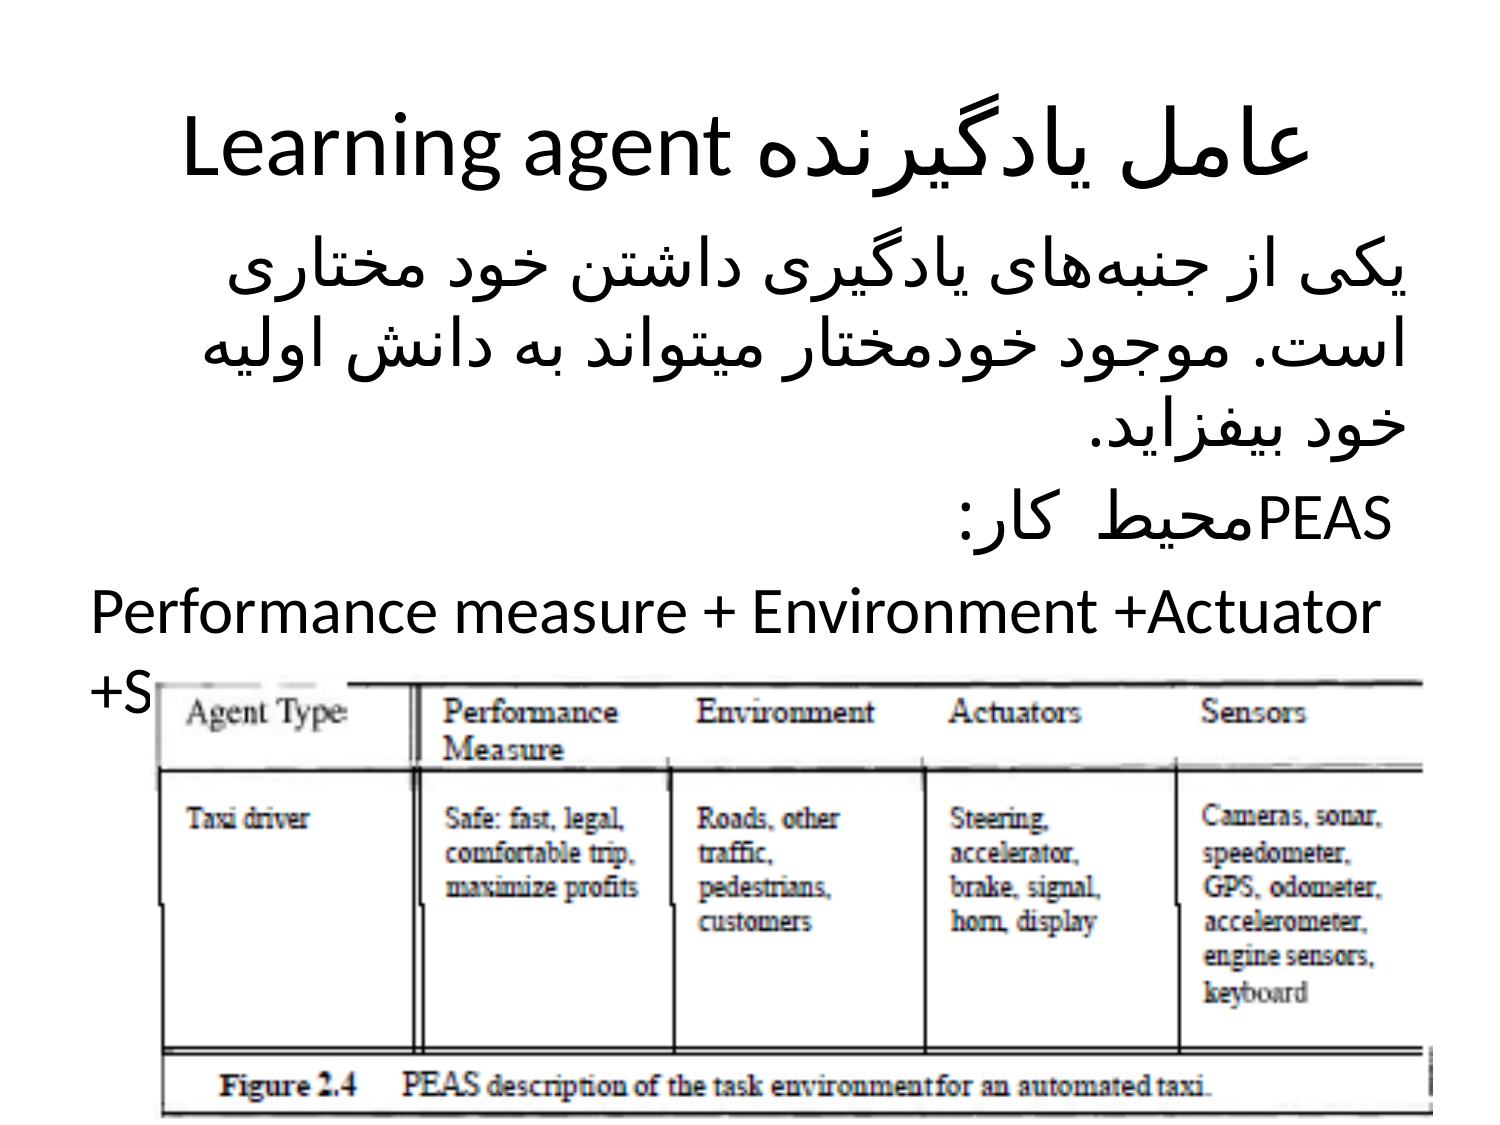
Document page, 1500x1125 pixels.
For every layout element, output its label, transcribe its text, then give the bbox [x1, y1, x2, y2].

list یکی‌ از جنبه‌های یادگیری داشتن خود مختاری است. موجود خودمختار میتواند به دانش اولیه خود بیفزاید. PEASمحیط کار: Performance measure + Environment +Actuator +Sensor [75, 212, 1425, 663]
picture [149, 674, 1433, 1122]
title Learning agent عامل یادگیرنده [75, 45, 1425, 212]
